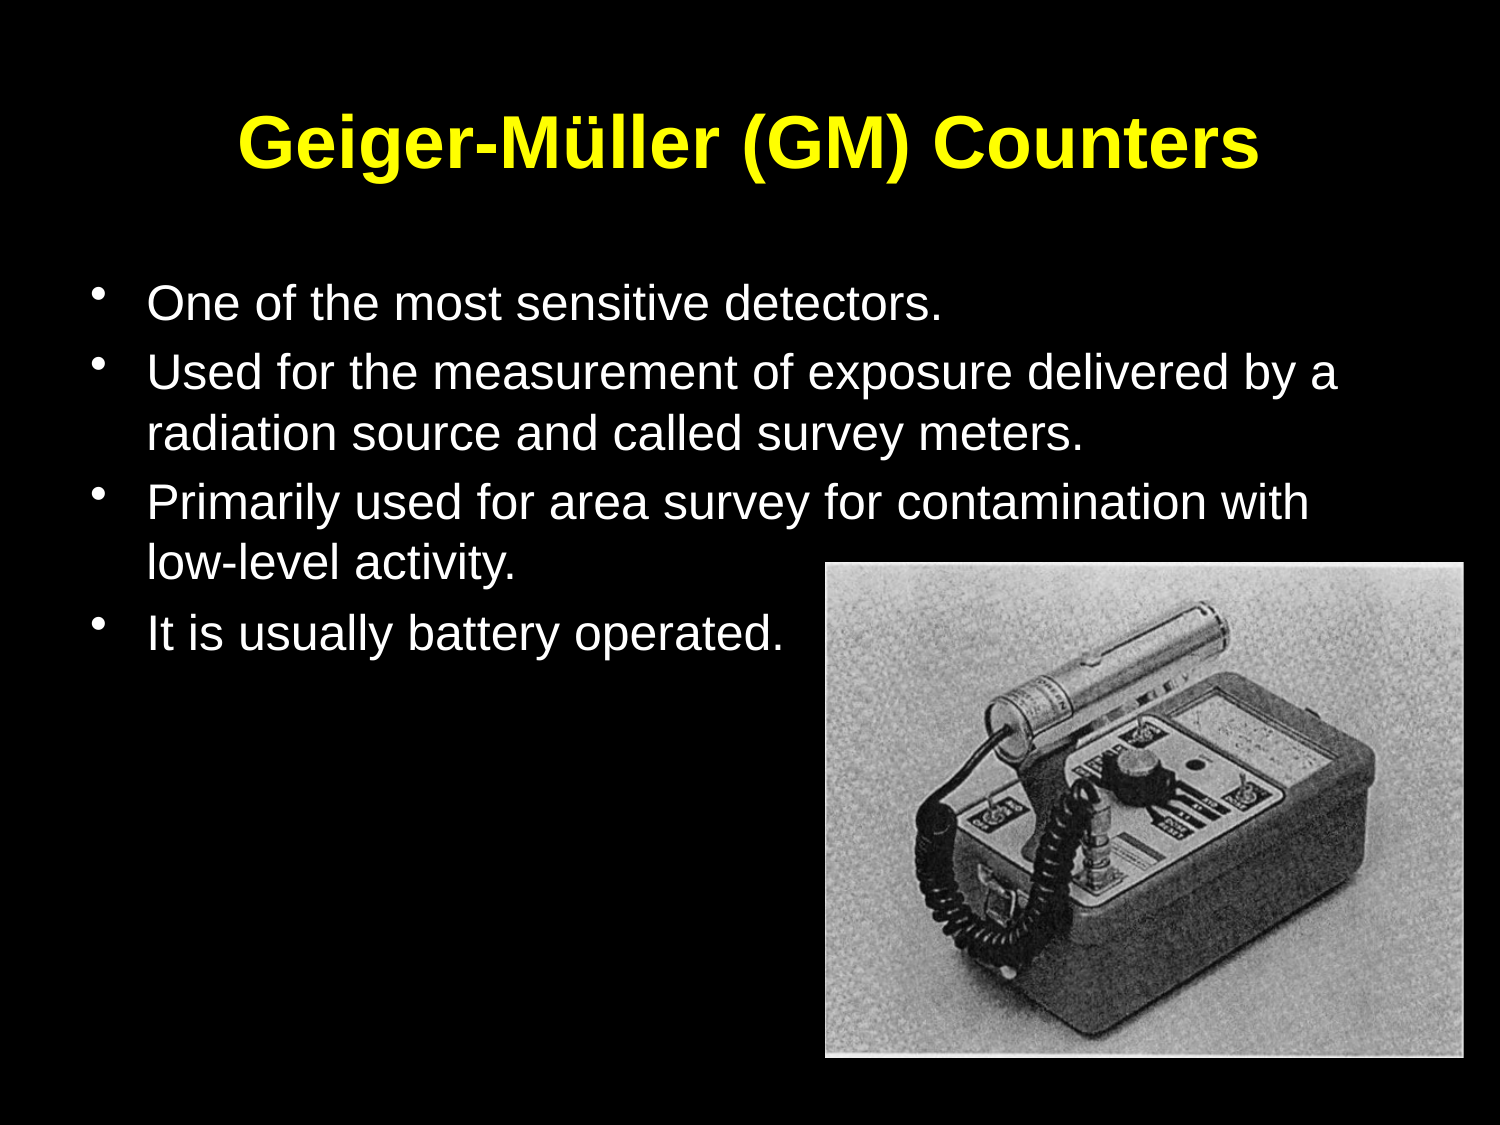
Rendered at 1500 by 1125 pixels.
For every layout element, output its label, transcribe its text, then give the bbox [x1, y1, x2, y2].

list One of the most sensitive detectors. Used for the measurement of exposure delivered by a radiation source and called survey meters. Primarily used for area survey for contamination with low-level activity. It is usually battery operated. [74, 262, 1426, 1006]
picture [824, 562, 1465, 1059]
title Geiger-Müller (GM) Counters [74, 44, 1426, 233]
